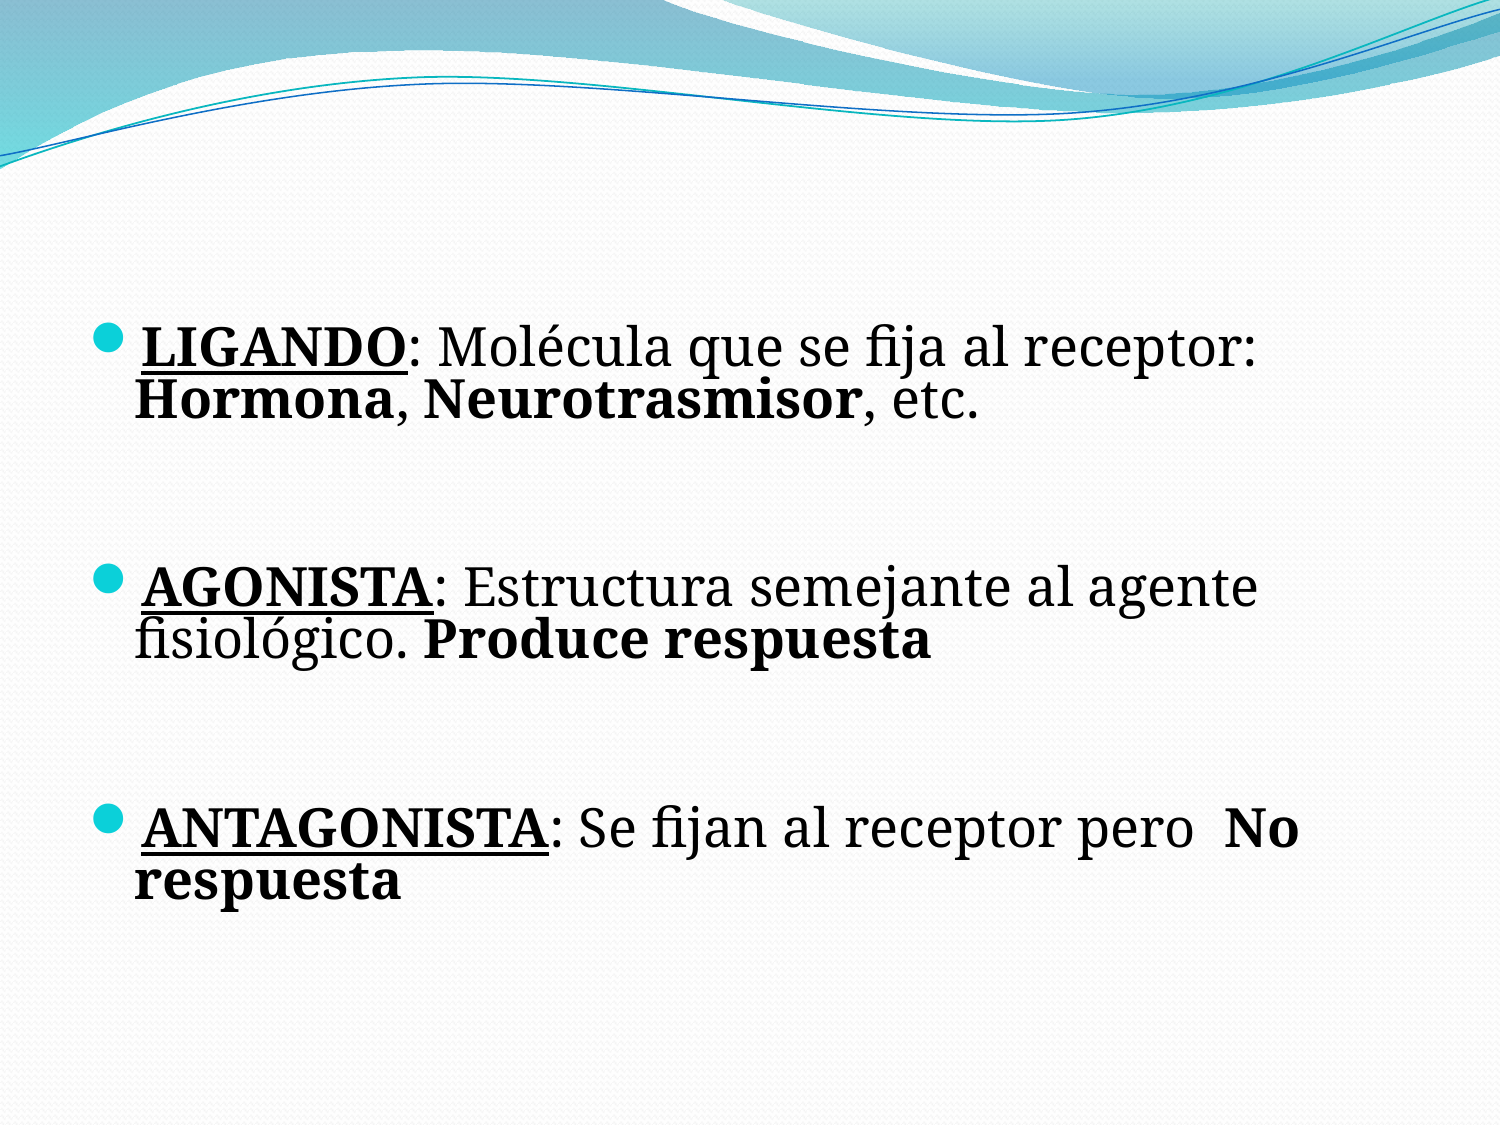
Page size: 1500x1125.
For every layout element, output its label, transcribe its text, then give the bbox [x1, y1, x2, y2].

list LIGANDO: Molécula que se fija al receptor: Hormona, Neurotrasmisor, etc. AGONISTA: Estructura semejante al agente fisiológico. Produce respuesta ANTAGONISTA: Se fijan al receptor pero No respuesta [75, 317, 1425, 1038]
